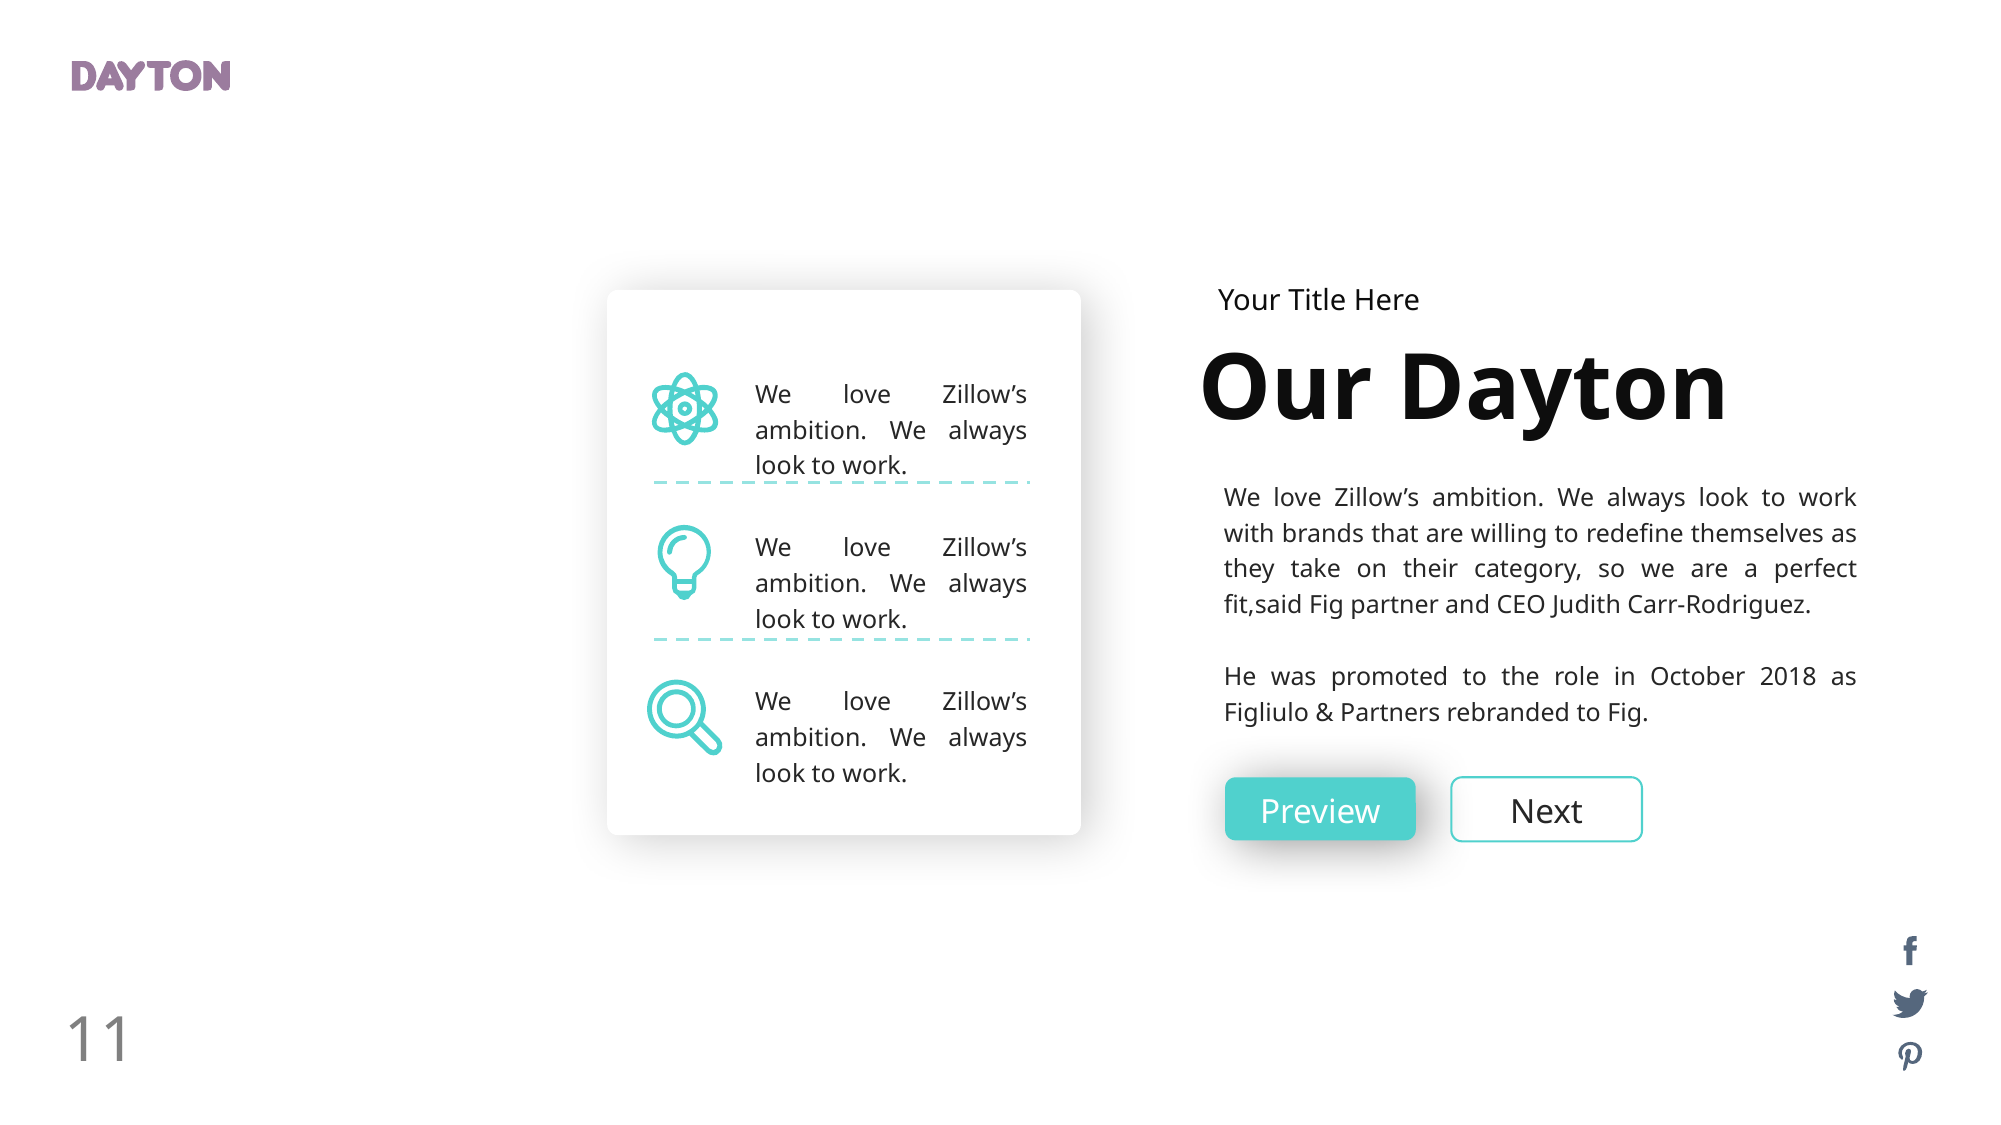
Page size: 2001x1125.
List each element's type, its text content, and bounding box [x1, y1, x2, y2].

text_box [1451, 777, 1643, 842]
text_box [645, 672, 1043, 761]
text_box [657, 518, 1043, 607]
text_box [957, 288, 1082, 837]
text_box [1209, 273, 1720, 447]
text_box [651, 364, 1043, 453]
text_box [1225, 777, 1416, 841]
picture [0, 0, 957, 1125]
text_box We love Zillow’s ambition. We always look to work with brands that are willing to redefine themselves as they take on their category, so we are a perfect fit,said Fig partner and CEO Judith Carr-Rodriguez. He was promoted to the role in October 2018 as Figliulo & Partners rebranded to Fig. [1209, 467, 1873, 734]
